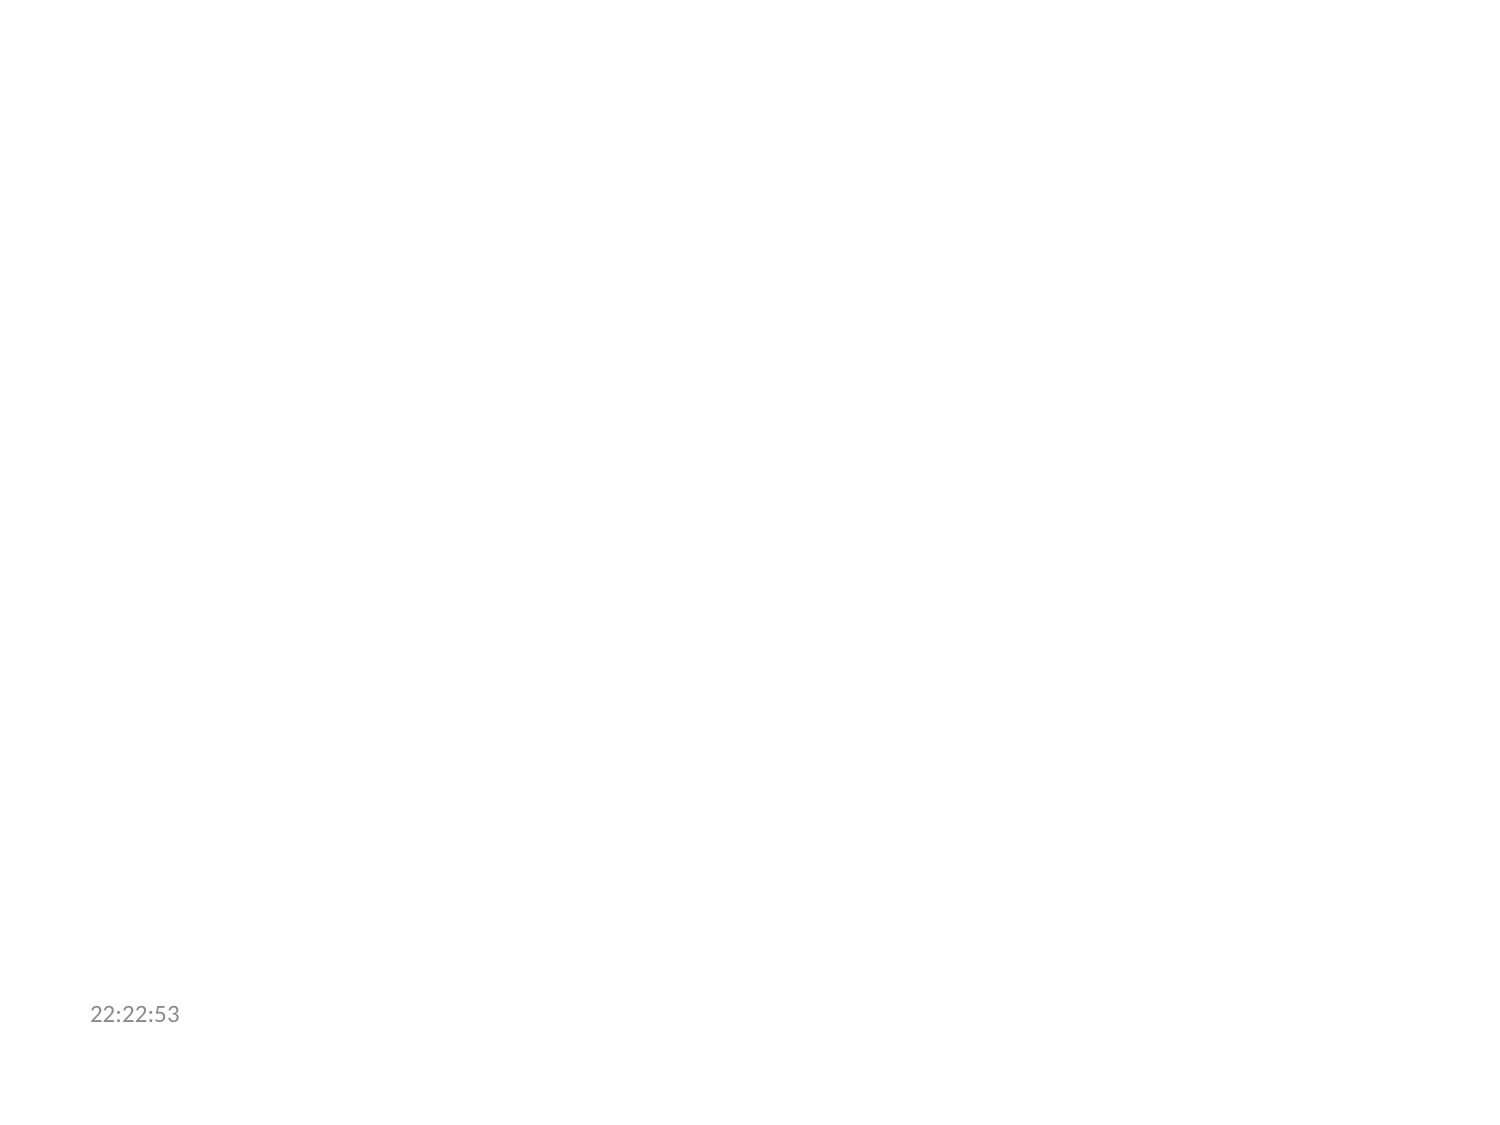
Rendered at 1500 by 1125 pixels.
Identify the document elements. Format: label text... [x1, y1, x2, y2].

text_box 15:35:09 [75, 982, 425, 1043]
